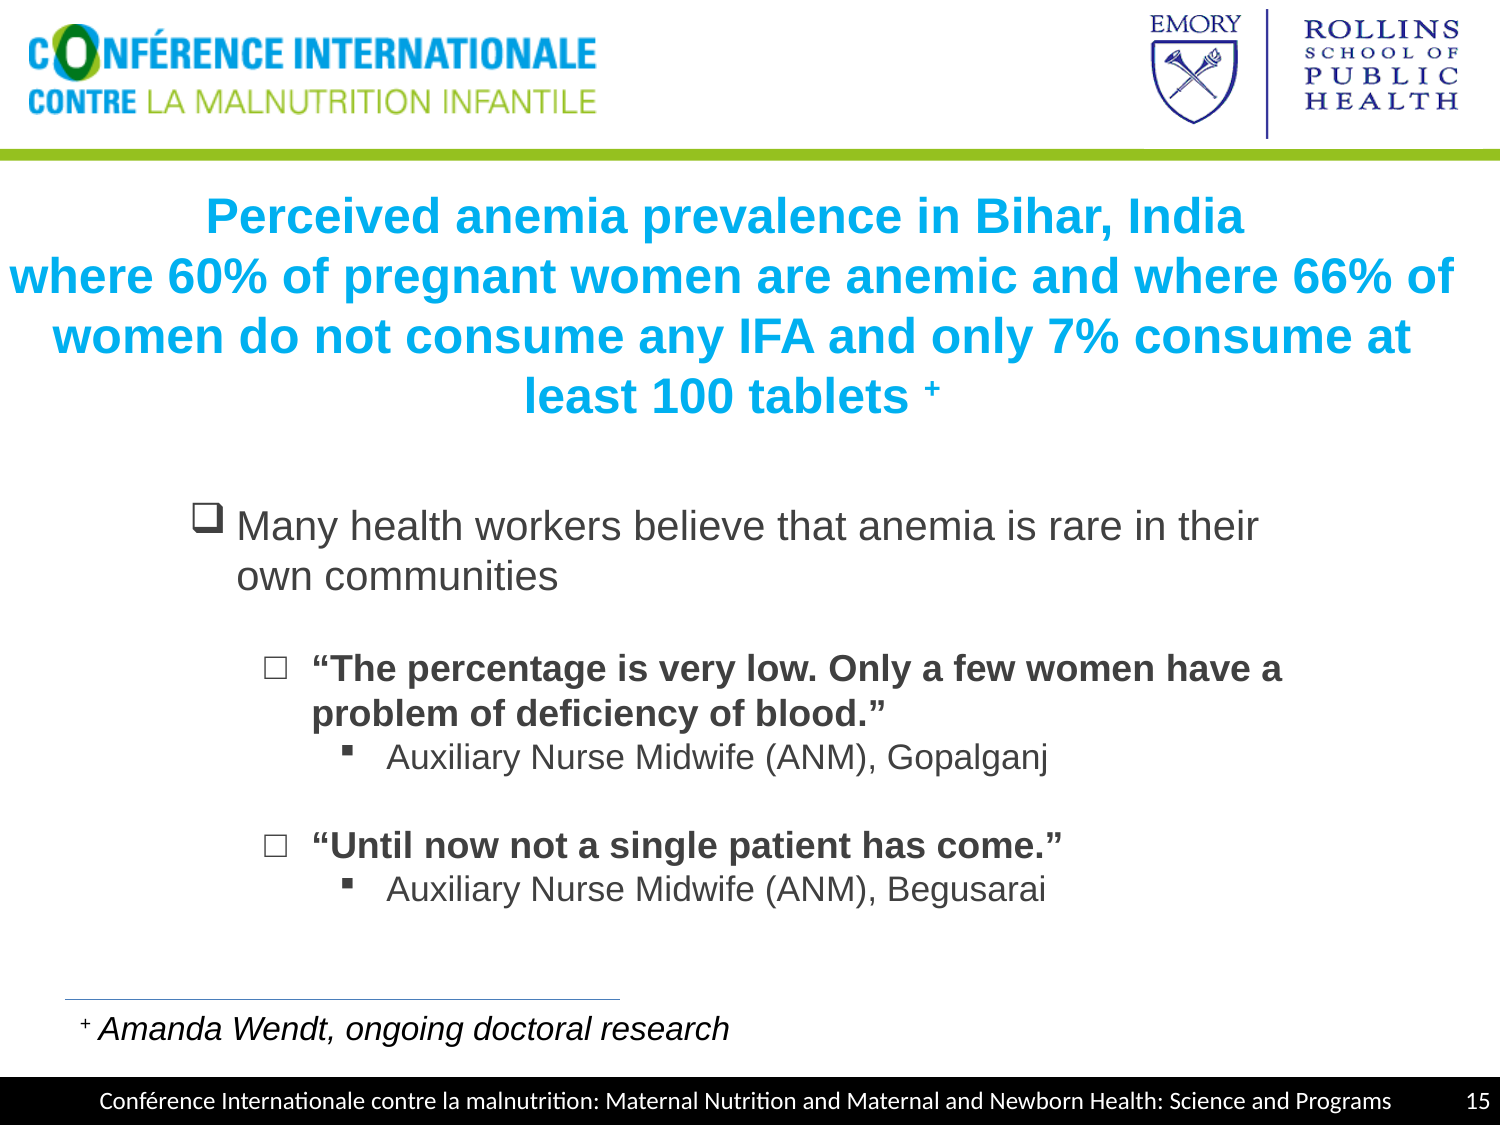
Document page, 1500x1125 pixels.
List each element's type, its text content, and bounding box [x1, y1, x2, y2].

text_box Perceived anemia prevalence in Bihar, India where 60% of pregnant women are anemic and where 66% of women do not consume any IFA and only 7% consume at least 100 tablets + [0, 176, 1483, 432]
footer Conférence Internationale contre la malnutrition: Maternal Nutrition and Maternal and Newborn Health: Science and Programs [0, 1069, 1500, 1125]
text_box [0, 147, 1500, 163]
picture [29, 24, 597, 115]
text_box + Amanda Wendt, ongoing doctoral research [64, 999, 1306, 1055]
text_box Many health workers believe that anemia is rare in their own communities “The percentage is very low. Only a few women have a problem of deficiency of blood.” Auxiliary Nurse Midwife (ANM), Gopalganj “Until now not a single patient has come.” Auxiliary Nurse Midwife (ANM), Begusarai [174, 491, 1326, 917]
picture [1144, 0, 1483, 150]
